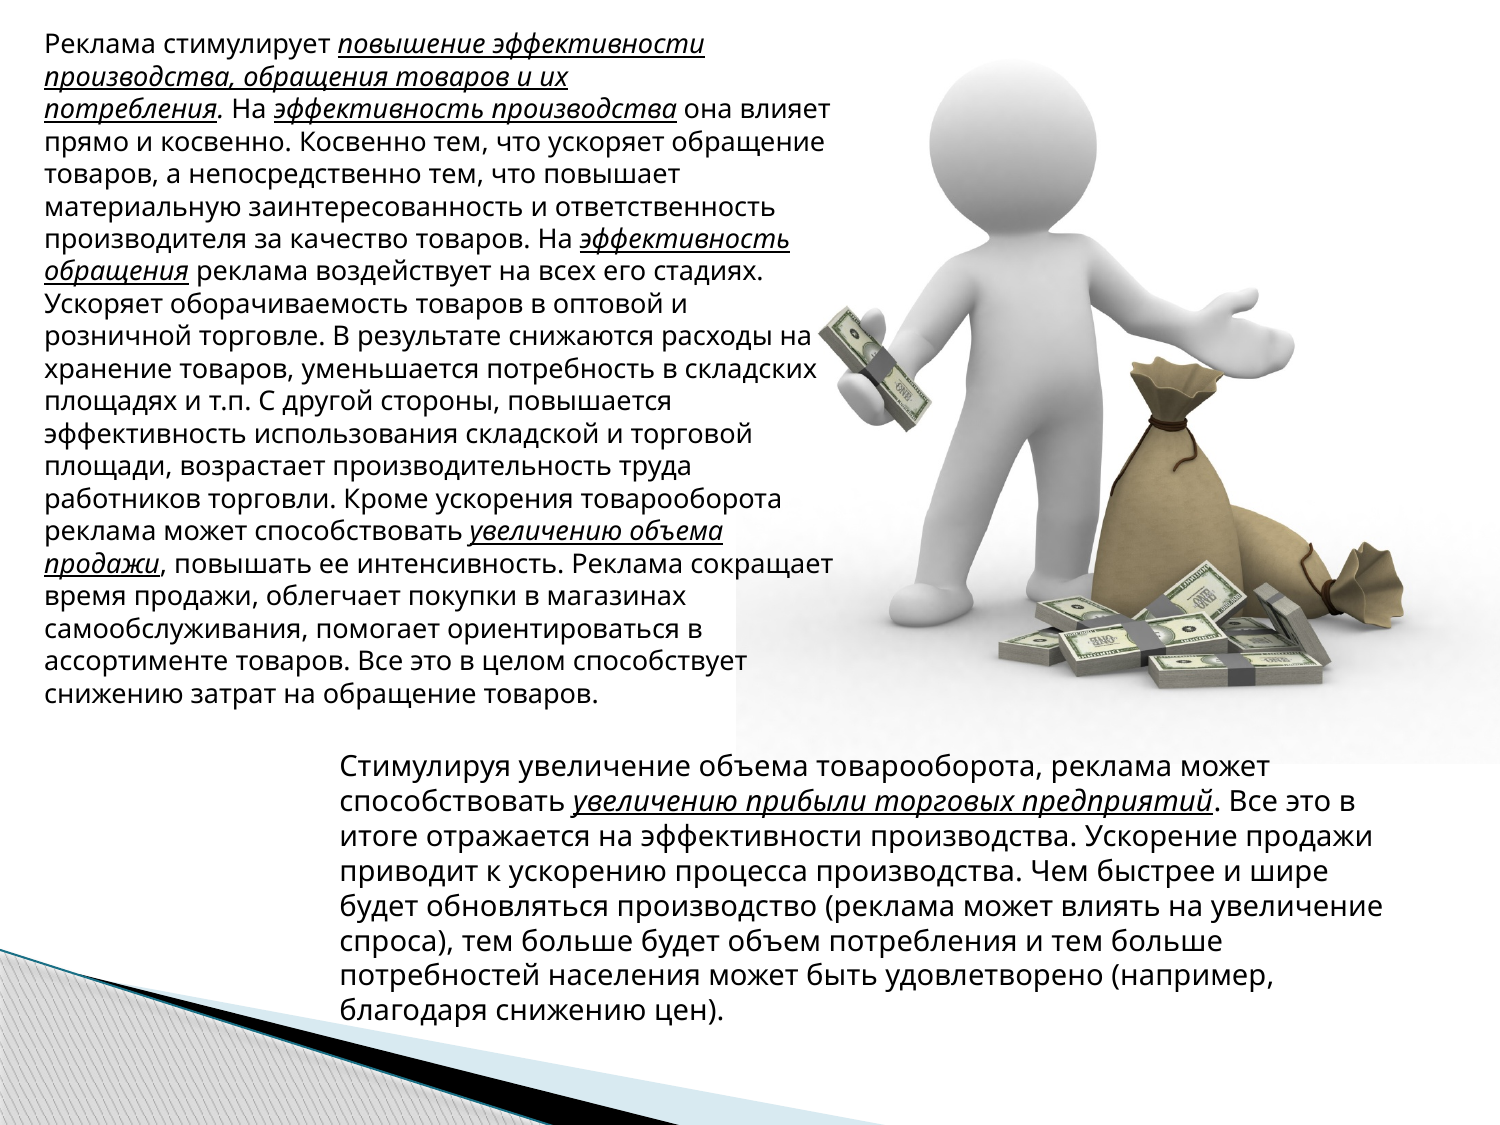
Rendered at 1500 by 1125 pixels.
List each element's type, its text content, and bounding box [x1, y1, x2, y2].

text_box Реклама стимулирует повышение эффективности производства, обращения товаров и их потребления. На эффективность производства она влияет прямо и косвенно. Косвенно тем, что ускоряет обращение товаров, а непосредственно тем, что повышает материальную заинтересованность и ответственность производителя за качество товаров. На эффективность обращения реклама воздействует на всех его стадиях. Ускоряет оборачиваемость товаров в оптовой и розничной торговле. В результате снижаются расходы на хранение товаров, уменьшается потребность в складских площадях и т.п. С другой стороны, повышается эффективность использования складской и торговой площади, возрастает производительность труда работников торговли. Кроме ускорения товарооборота реклама может способствовать увеличению объема продажи, повышать ее интенсивность. Реклама сокращает время продажи, облегчает покупки в магазинах самообслуживания, помогает ориентироваться в ассортименте товаров. Все это в целом способствует снижению затрат на обращение товаров. [29, 19, 730, 716]
picture [736, 0, 1500, 764]
text_box Стимулируя увеличение объема товарооборота, реклама может способствовать увеличению прибыли торговых предприятий. Все это в итоге отражается на эффективности производства. Ускорение продажи приводит к ускорению процесса производства. Чем быстрее и шире будет обновляться производство (реклама может влиять на увеличение спроса), тем больше будет объем потребления и тем больше потребностей населения может быть удовлетворено (например, благодаря снижению цен). [324, 739, 1412, 1034]
